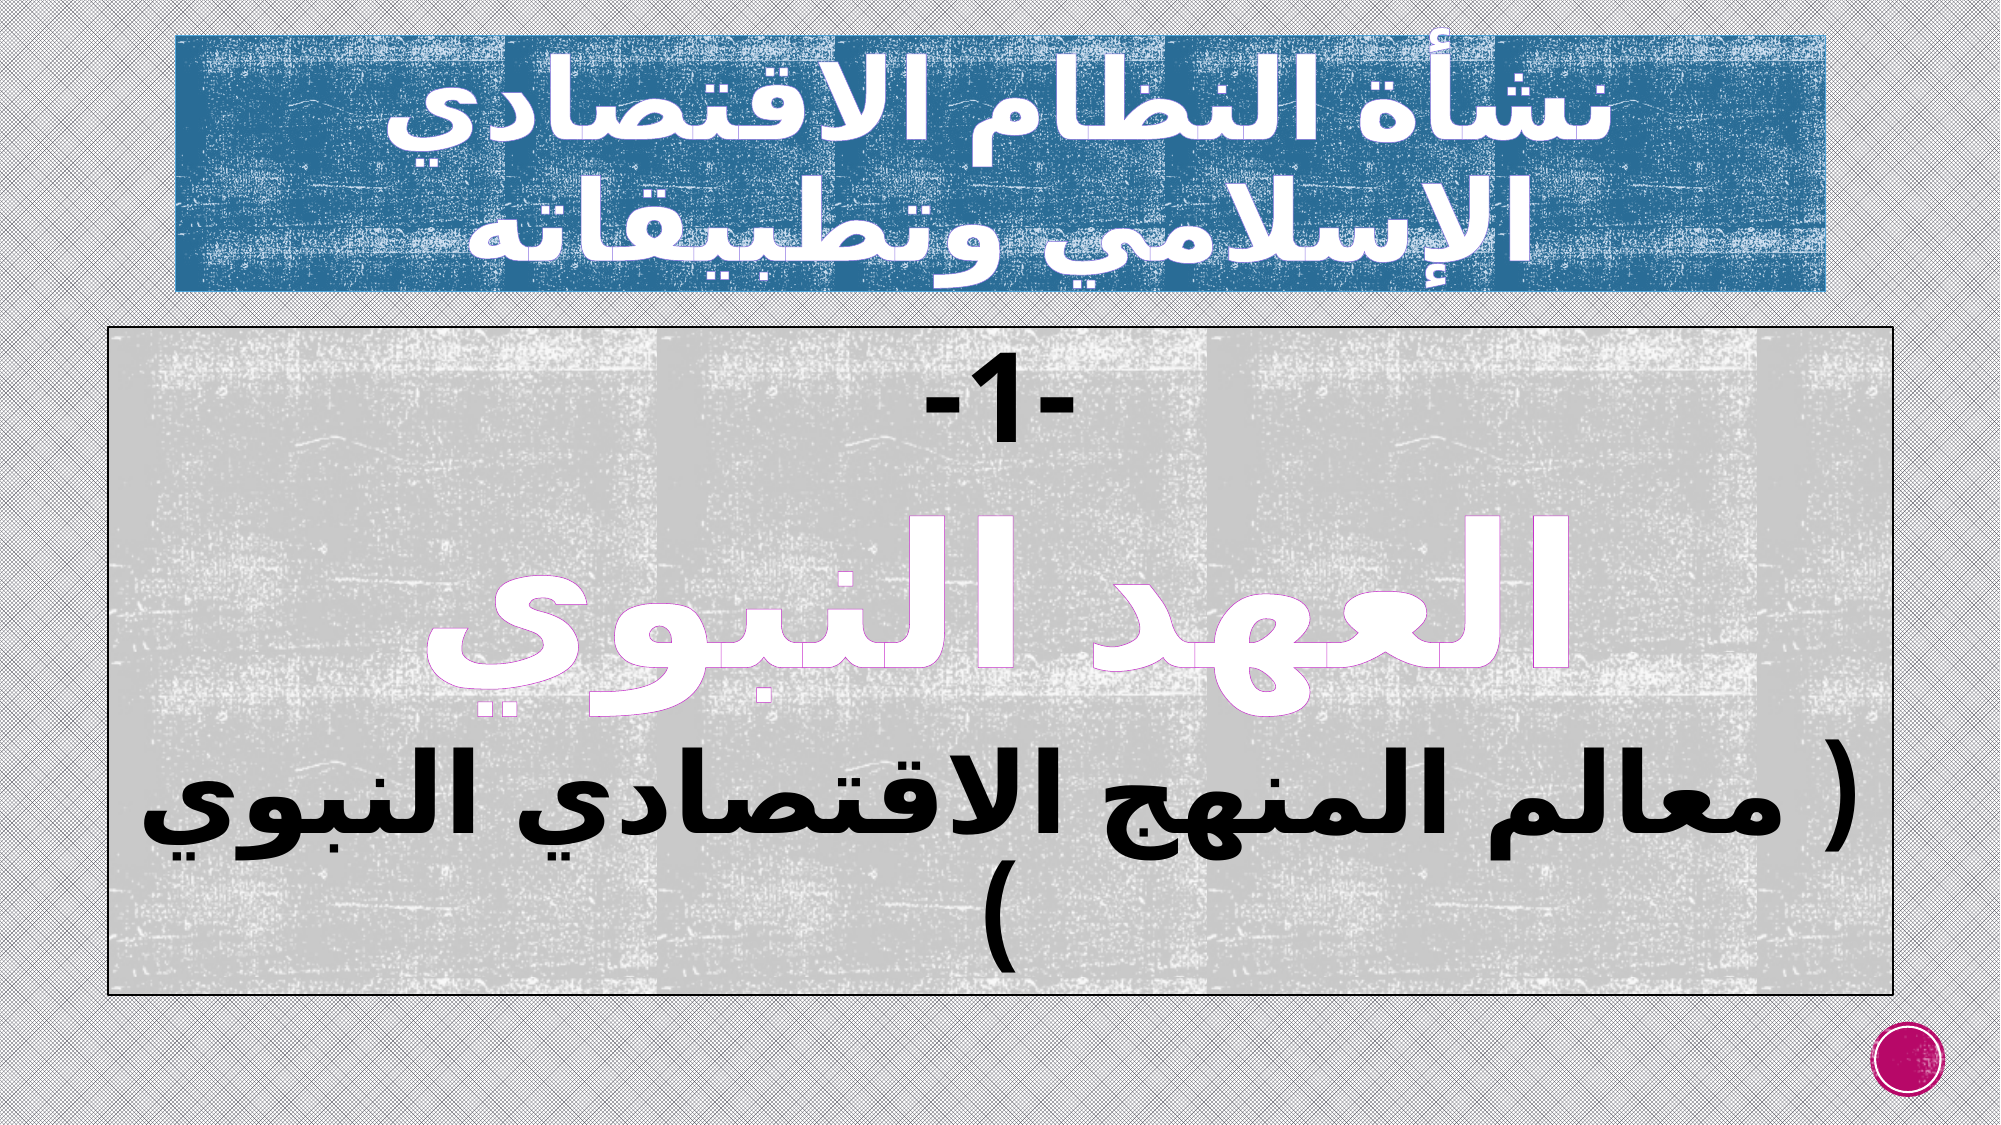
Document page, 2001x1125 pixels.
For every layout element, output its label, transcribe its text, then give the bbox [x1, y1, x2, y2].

list -1- العهد النبوي ( معالم المنهج الاقتصادي النبوي ) [107, 326, 1894, 996]
title نشأة النظام الاقتصادي الإسلامي وتطبيقاته [175, 35, 1826, 292]
